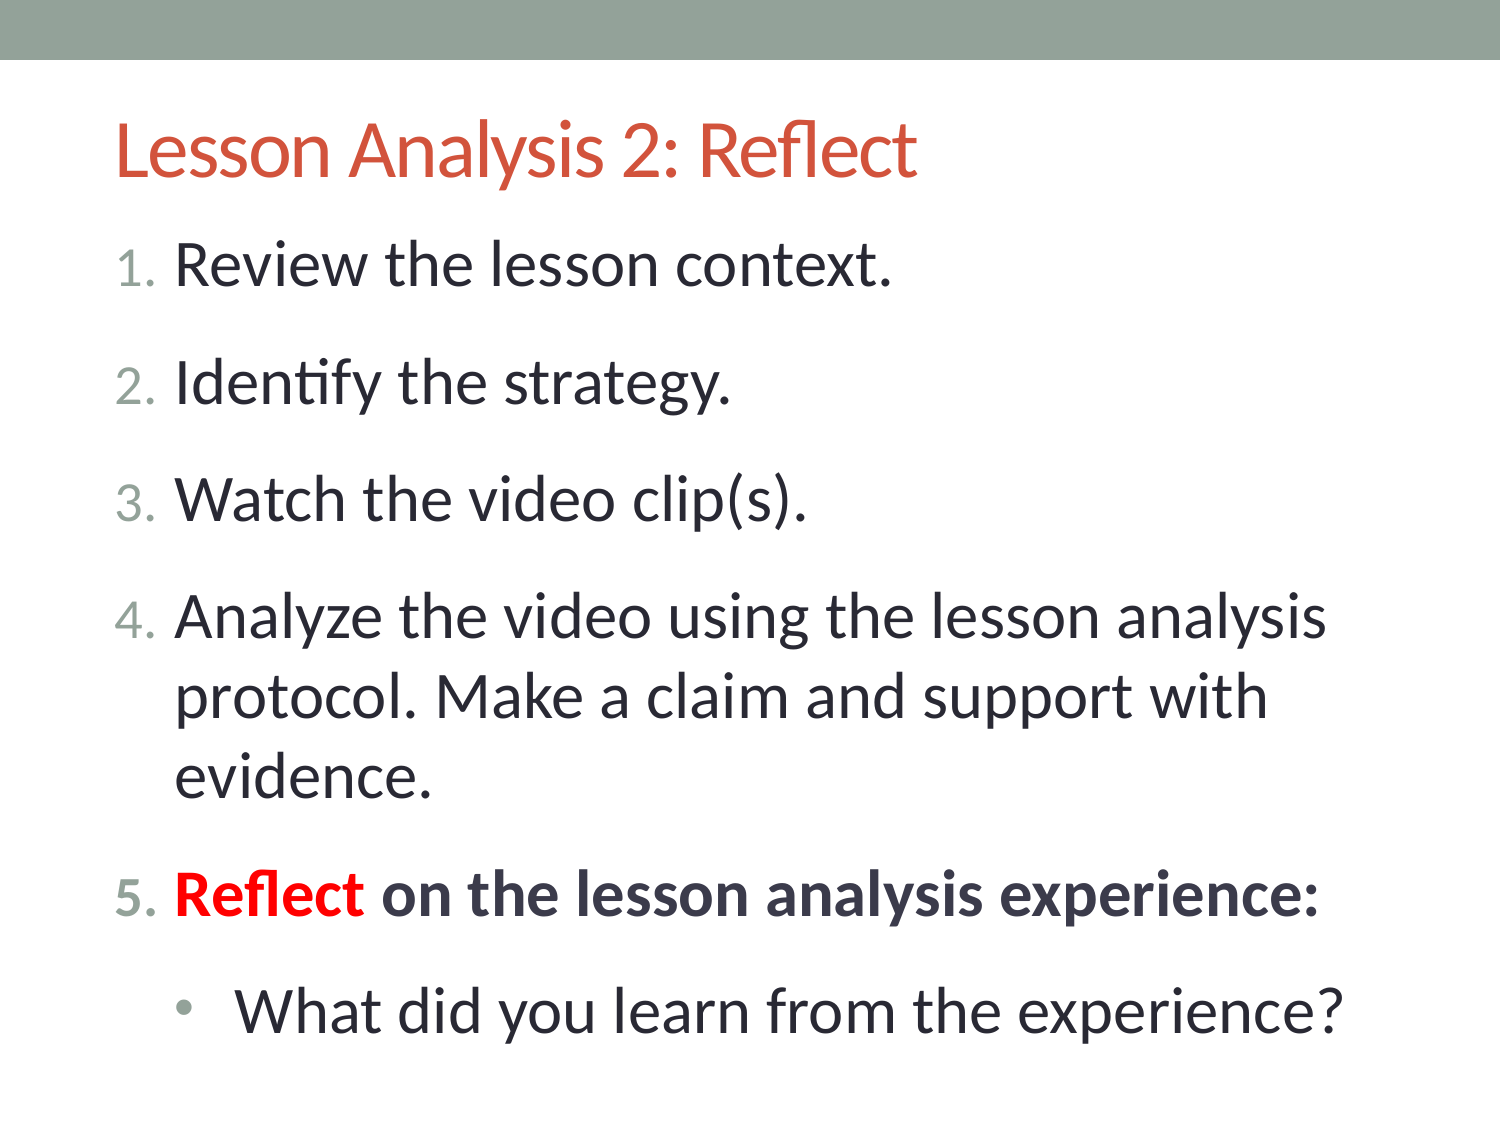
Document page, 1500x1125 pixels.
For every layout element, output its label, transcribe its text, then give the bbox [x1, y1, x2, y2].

list Review the lesson context. Identify the strategy. Watch the video clip(s). Analyze the video using the lesson analysis protocol. Make a claim and support with evidence. Reflect on the lesson analysis experience: What did you learn from the experience? [99, 212, 1425, 1038]
title Lesson Analysis 2: Reflect [99, 62, 1425, 212]
